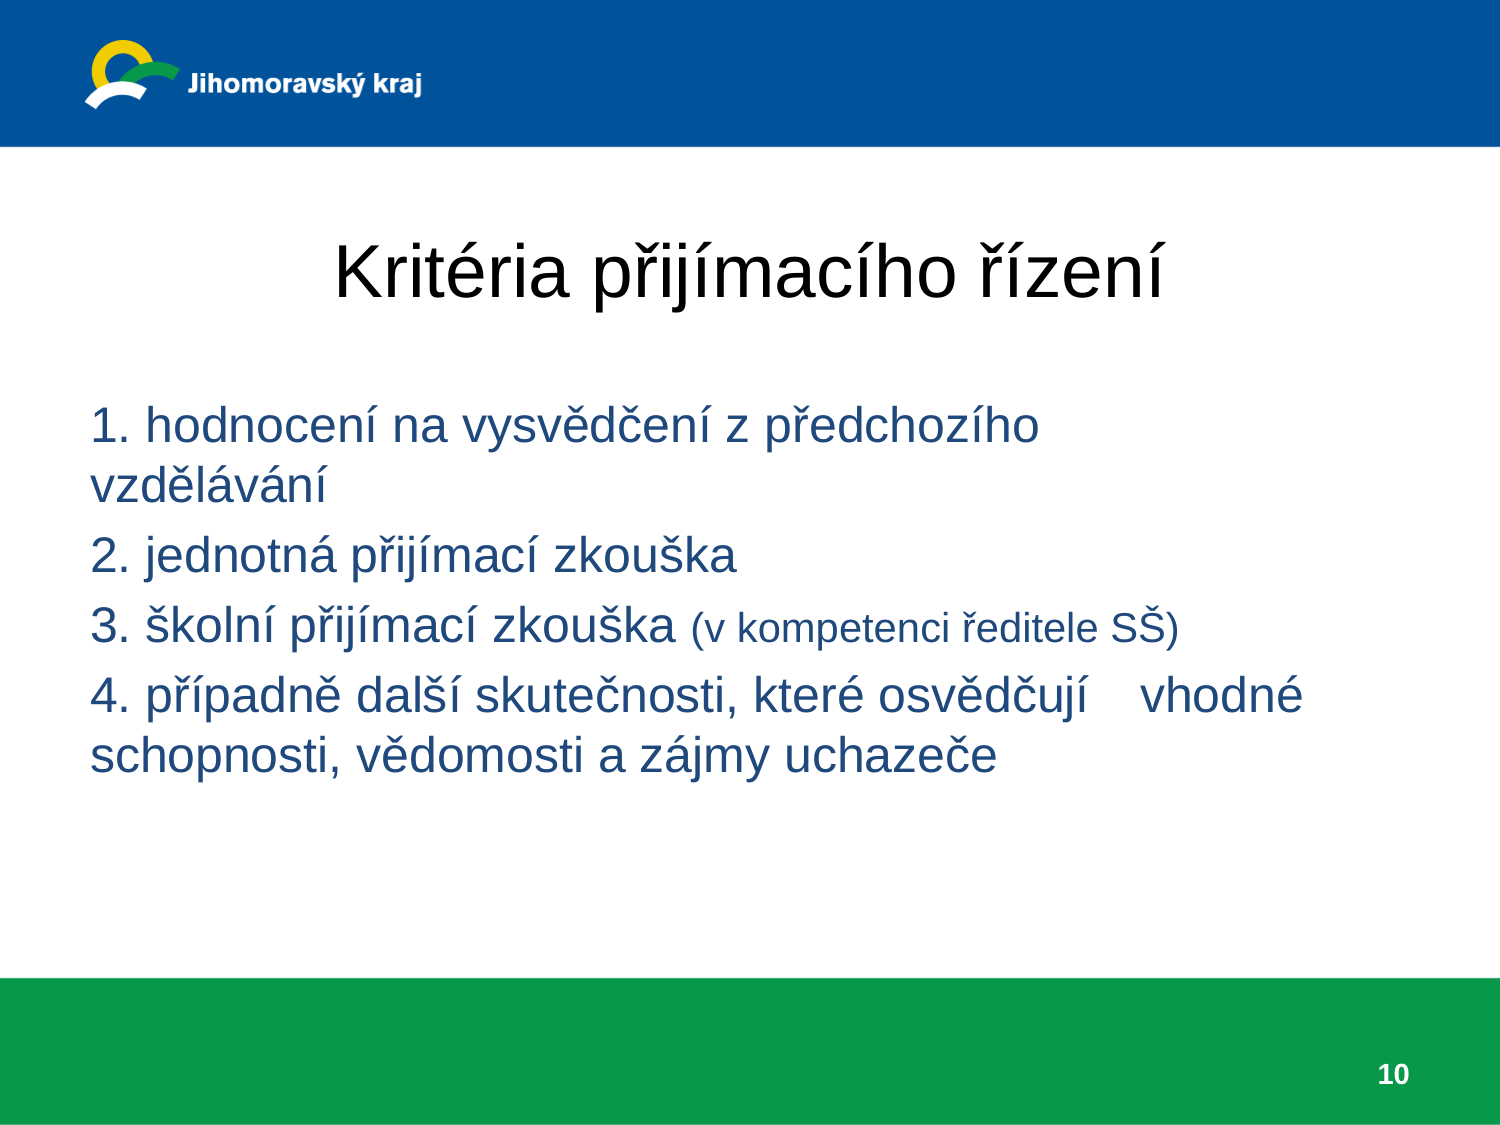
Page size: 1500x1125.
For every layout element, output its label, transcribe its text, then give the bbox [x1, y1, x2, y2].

list 1. hodnocení na vysvědčení z předchozího vzdělávání 2. jednotná přijímací zkouška 3. školní přijímací zkouška (v kompetenci ředitele SŠ) 4. případně další skutečnosti, které osvědčují vhodné schopnosti, vědomosti a zájmy uchazeče [74, 385, 1426, 953]
title Kritéria přijímacího řízení [74, 173, 1426, 362]
slide_number 10 [1074, 1042, 1425, 1103]
picture [0, 0, 1500, 1125]
